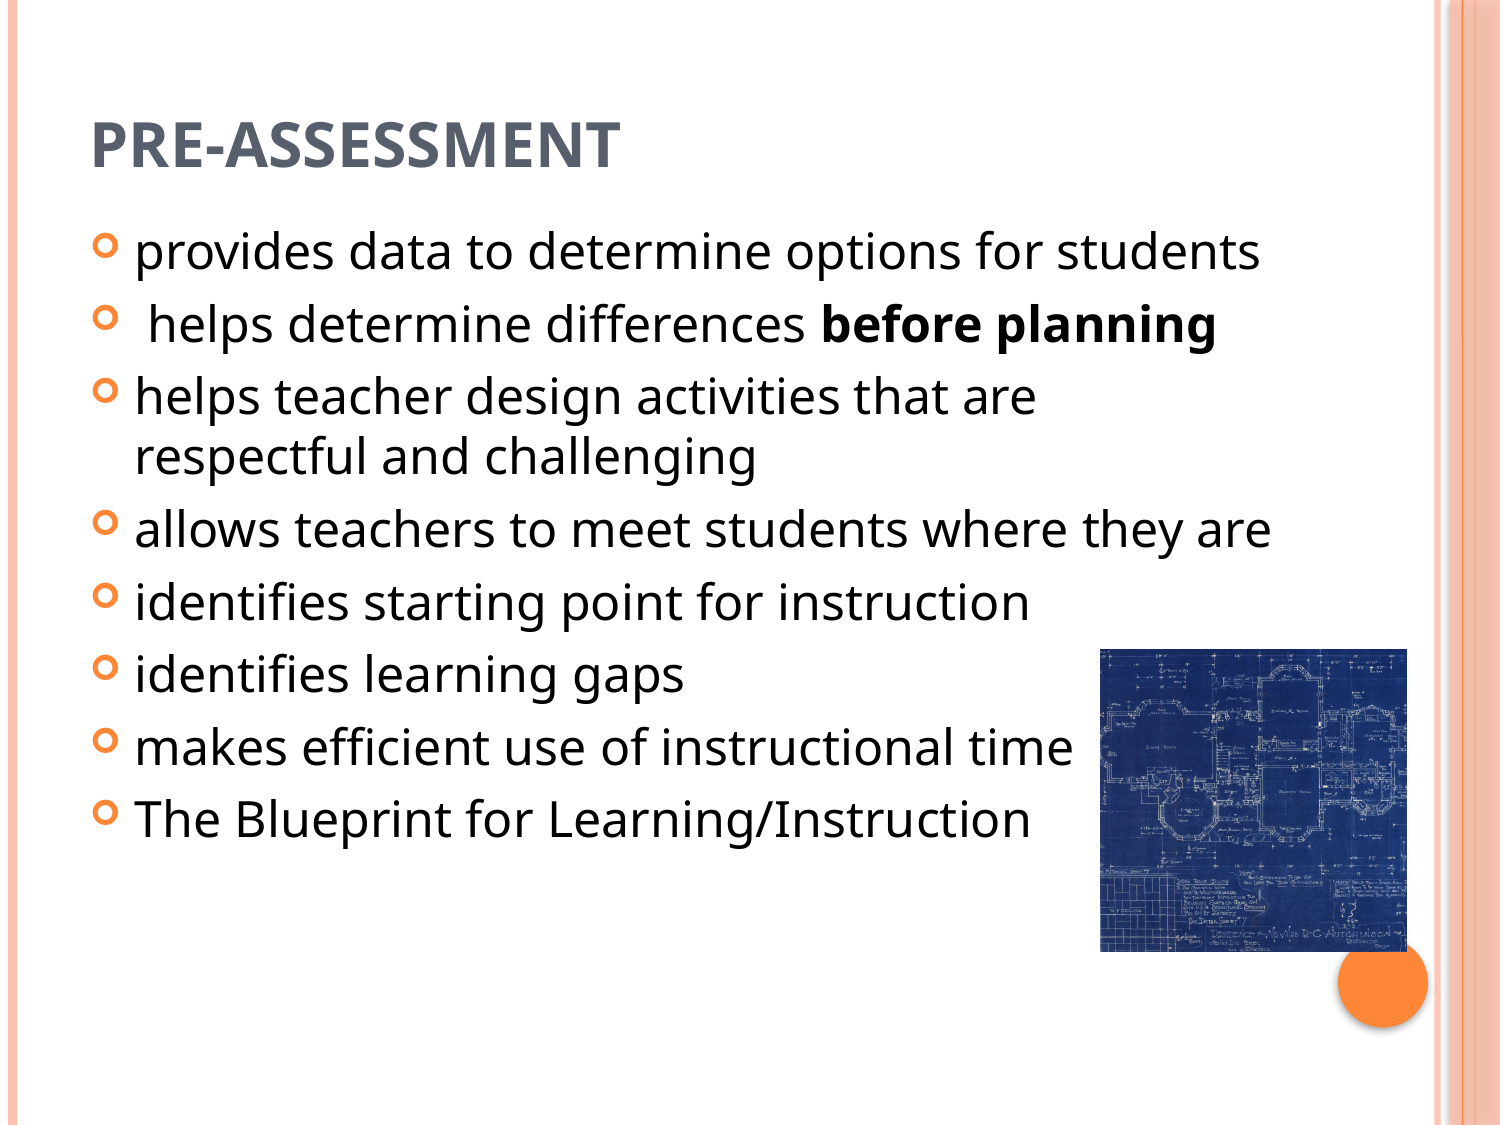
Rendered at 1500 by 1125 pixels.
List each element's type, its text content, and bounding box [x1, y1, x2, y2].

list provides data to determine options for students helps determine differences before planning helps teacher design activities that are respectful and challenging allows teachers to meet students where they are identifies starting point for instruction identifies learning gaps makes efficient use of instructional time The Blueprint for Learning/Instruction [75, 212, 1300, 1062]
picture [1099, 649, 1407, 952]
title Pre-Assessment [75, 45, 1300, 188]
